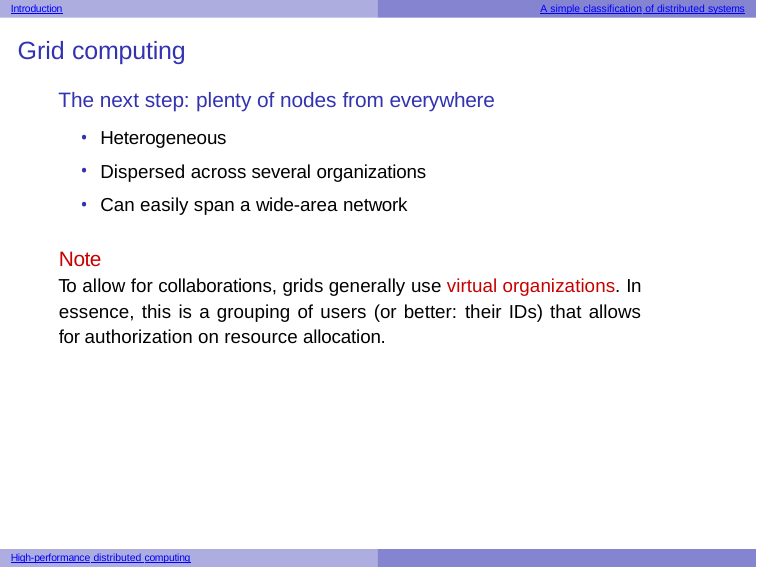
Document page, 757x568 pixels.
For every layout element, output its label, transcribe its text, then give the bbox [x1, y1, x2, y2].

text_box Introduction [8, 0, 68, 15]
text_box Grid computing The next step: plenty of nodes from everywhere Heterogeneous Dispersed across several organizations Can easily span a wide-area network Note To allow for collaborations, grids generally use virtual organizations. In essence, this is a grouping of users (or better: their IDs) that allows for authorization on resource allocation. [9, 32, 644, 347]
text_box A simple classification of distributed systems [538, 0, 748, 15]
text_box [0, 548, 757, 568]
text_box [377, 0, 756, 18]
